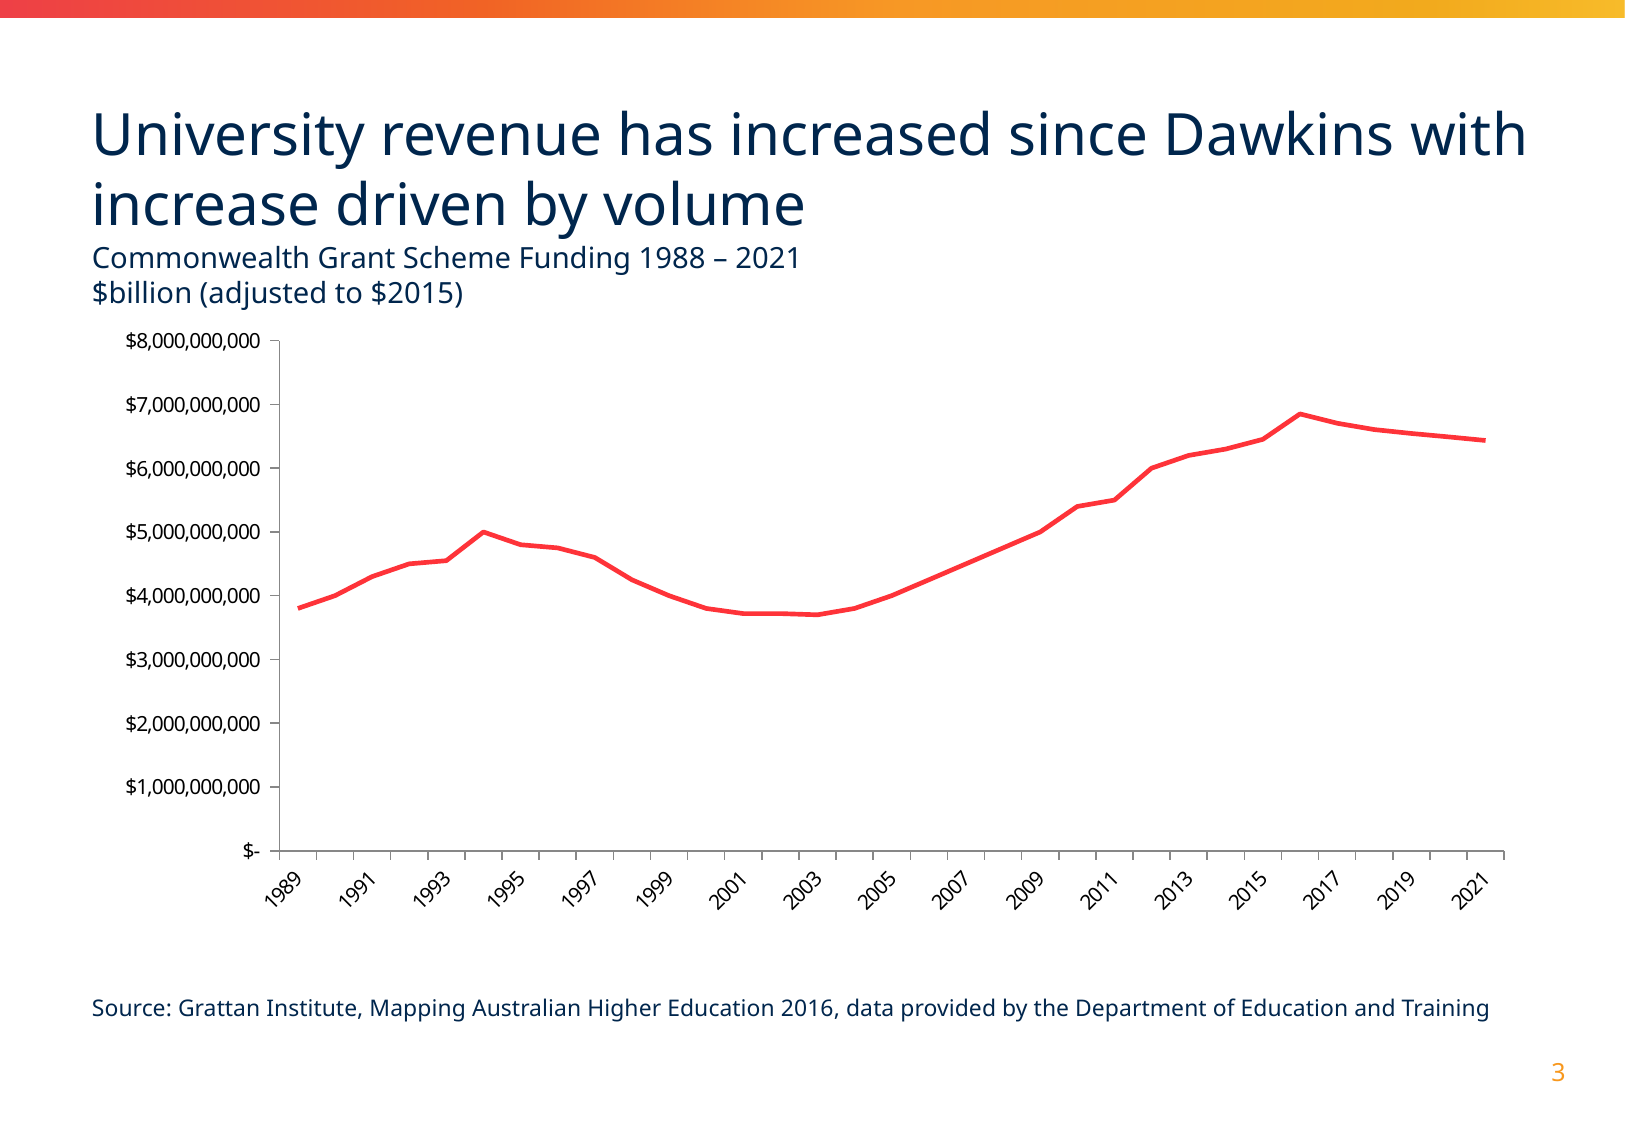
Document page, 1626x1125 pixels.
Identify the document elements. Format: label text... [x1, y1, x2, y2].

chart [91, 314, 1534, 929]
picture [0, 0, 1625, 18]
list Source: Grattan Institute, Mapping Australian Higher Education 2016, data provided by the Department of Education and Training [91, 952, 1534, 1035]
list University revenue has increased since Dawkins with increase driven by volume [91, 90, 1534, 173]
list Commonwealth Grant Scheme Funding 1988 – 2021 $billion (adjusted to $2015) [91, 231, 1534, 291]
